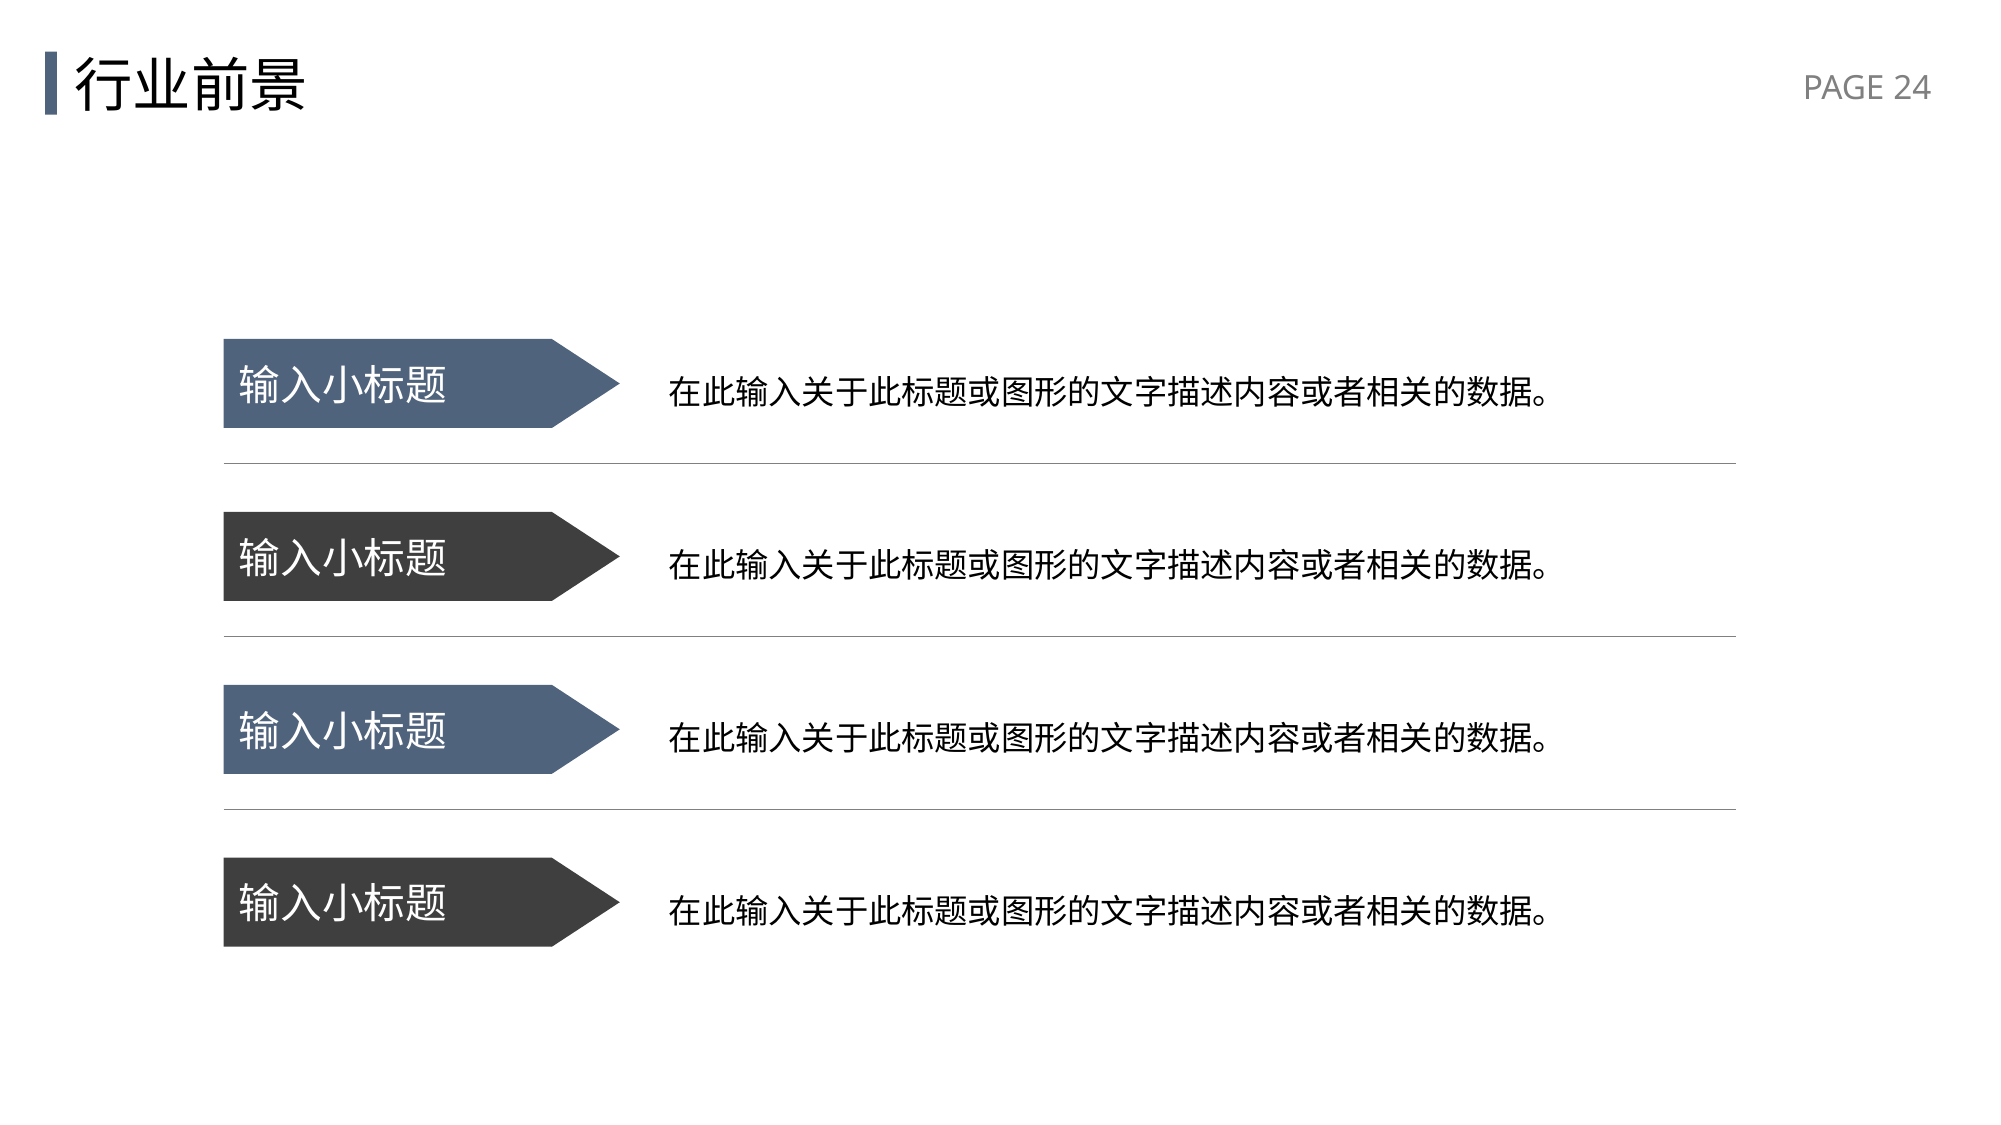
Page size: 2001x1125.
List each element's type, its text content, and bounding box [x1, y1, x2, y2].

title 行业前景 [59, 40, 522, 126]
text_box 在此输入关于此标题或图形的文字描述内容或者相关的数据。 [669, 527, 1797, 592]
text_box 输入小标题 [222, 856, 622, 949]
text_box 在此输入关于此标题或图形的文字描述内容或者相关的数据。 [669, 354, 1797, 419]
text_box 在此输入关于此标题或图形的文字描述内容或者相关的数据。 [669, 873, 1797, 938]
text_box 输入小标题 [222, 337, 622, 430]
text_box 输入小标题 [222, 683, 622, 776]
text_box 在此输入关于此标题或图形的文字描述内容或者相关的数据。 [669, 700, 1797, 765]
text_box 输入小标题 [222, 510, 622, 603]
